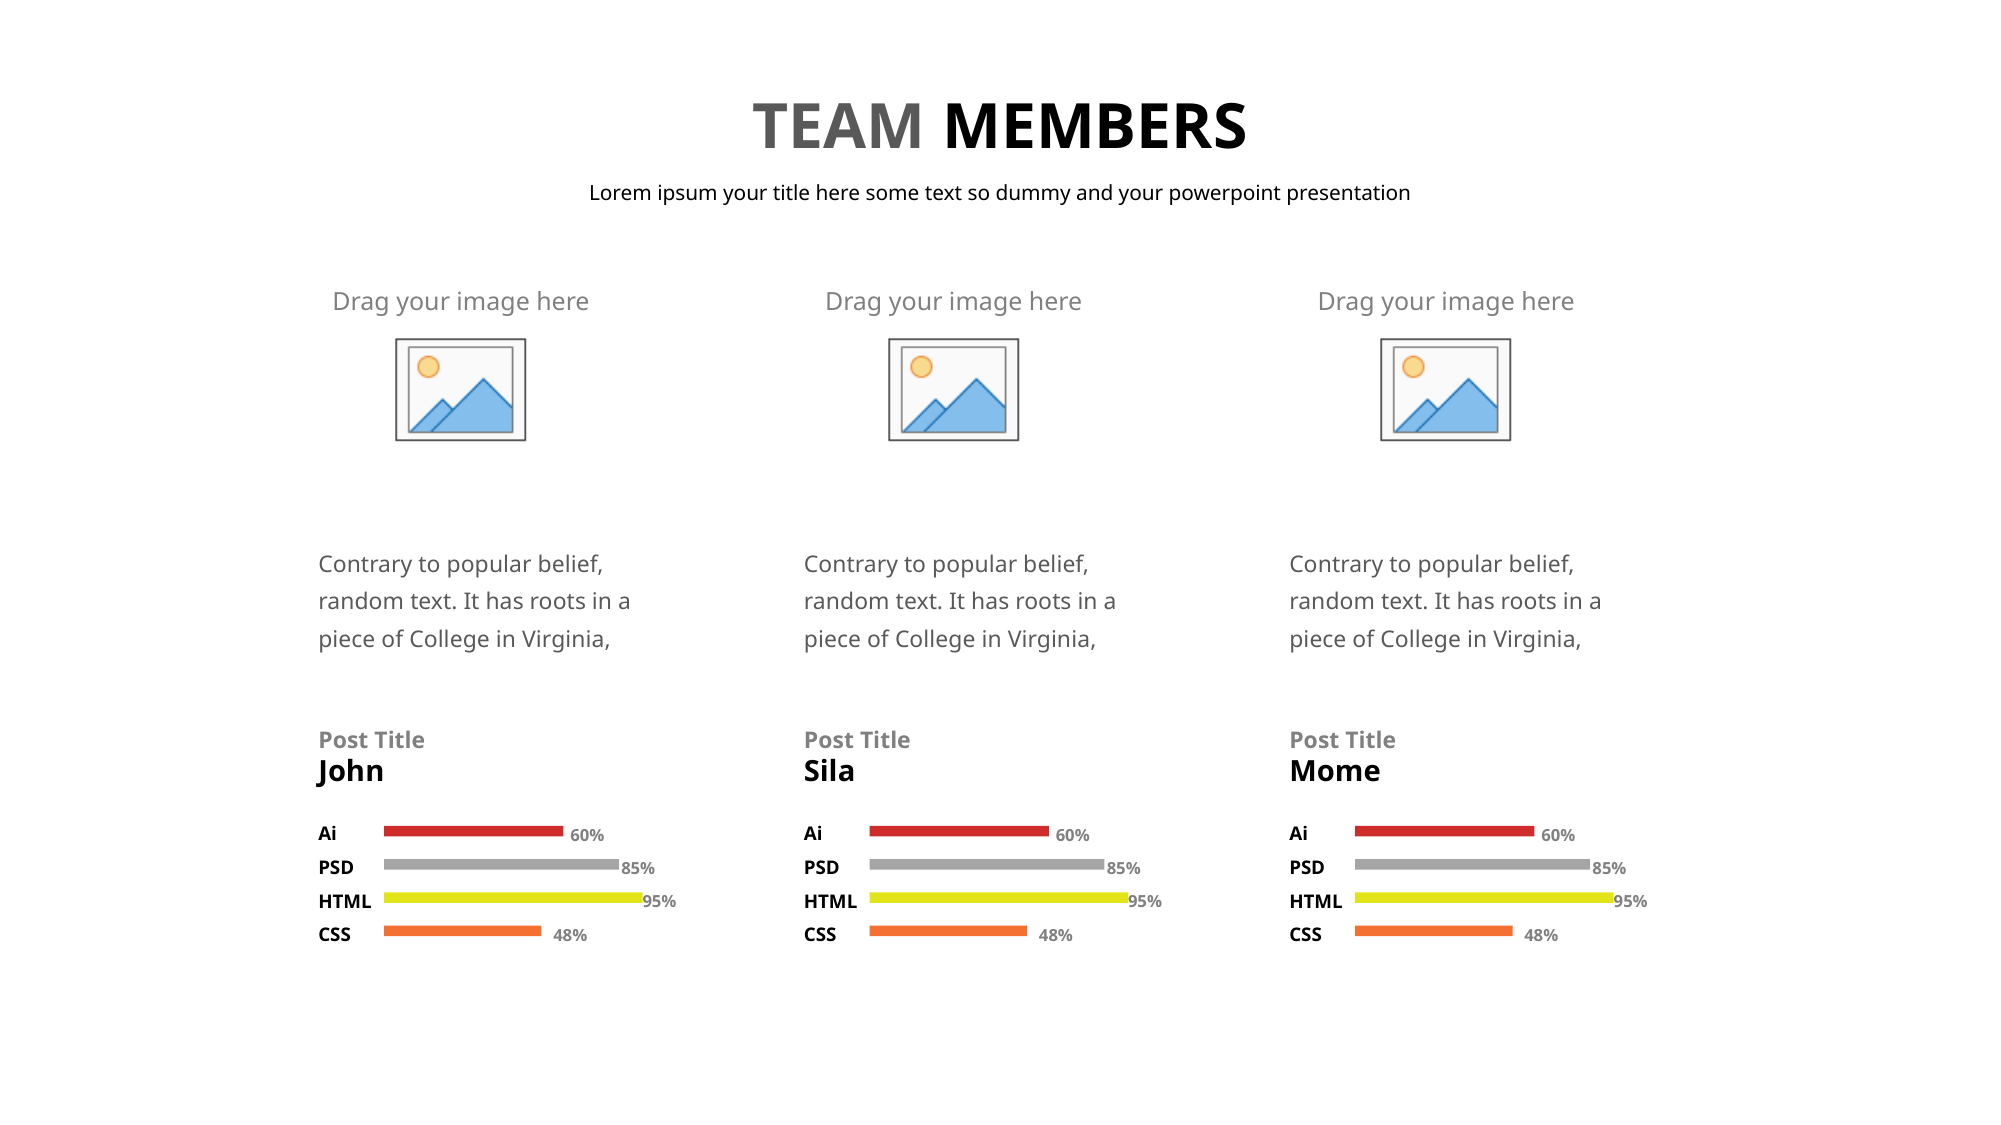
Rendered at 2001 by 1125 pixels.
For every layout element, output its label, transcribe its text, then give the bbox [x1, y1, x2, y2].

title TEAM MEMBERS [137, 78, 1863, 179]
picture [303, 278, 619, 503]
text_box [303, 531, 1697, 954]
subtitle Lorem ipsum your title here some text so dummy and your powerpoint presentation [137, 179, 1863, 222]
picture [1288, 278, 1604, 503]
picture [796, 278, 1112, 503]
